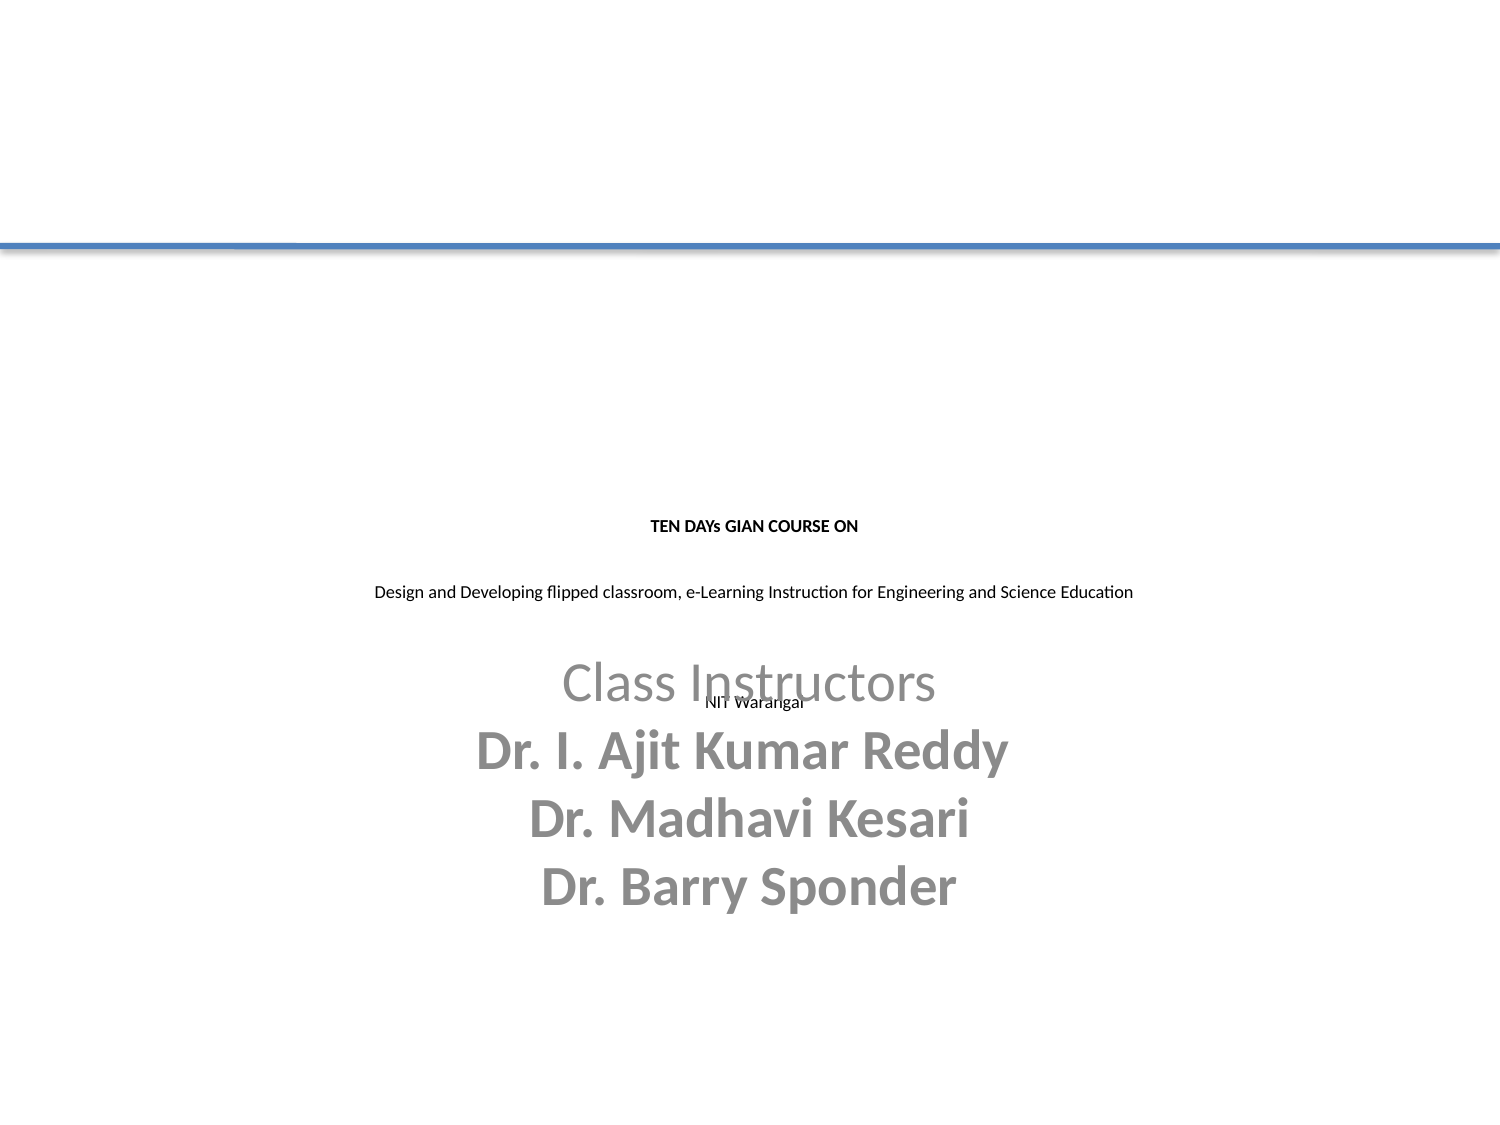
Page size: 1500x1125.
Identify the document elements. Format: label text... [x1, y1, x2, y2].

subtitle Class Instructors Dr. I. Ajit Kumar Reddy Dr. Madhavi Kesari Dr. Barry Sponder [225, 637, 1275, 925]
title TEN DAYs GIAN COURSE ON Design and Developing flipped classroom, e-Learning Instruction for Engineering and Science Education NIT Warangal [117, 503, 1393, 745]
